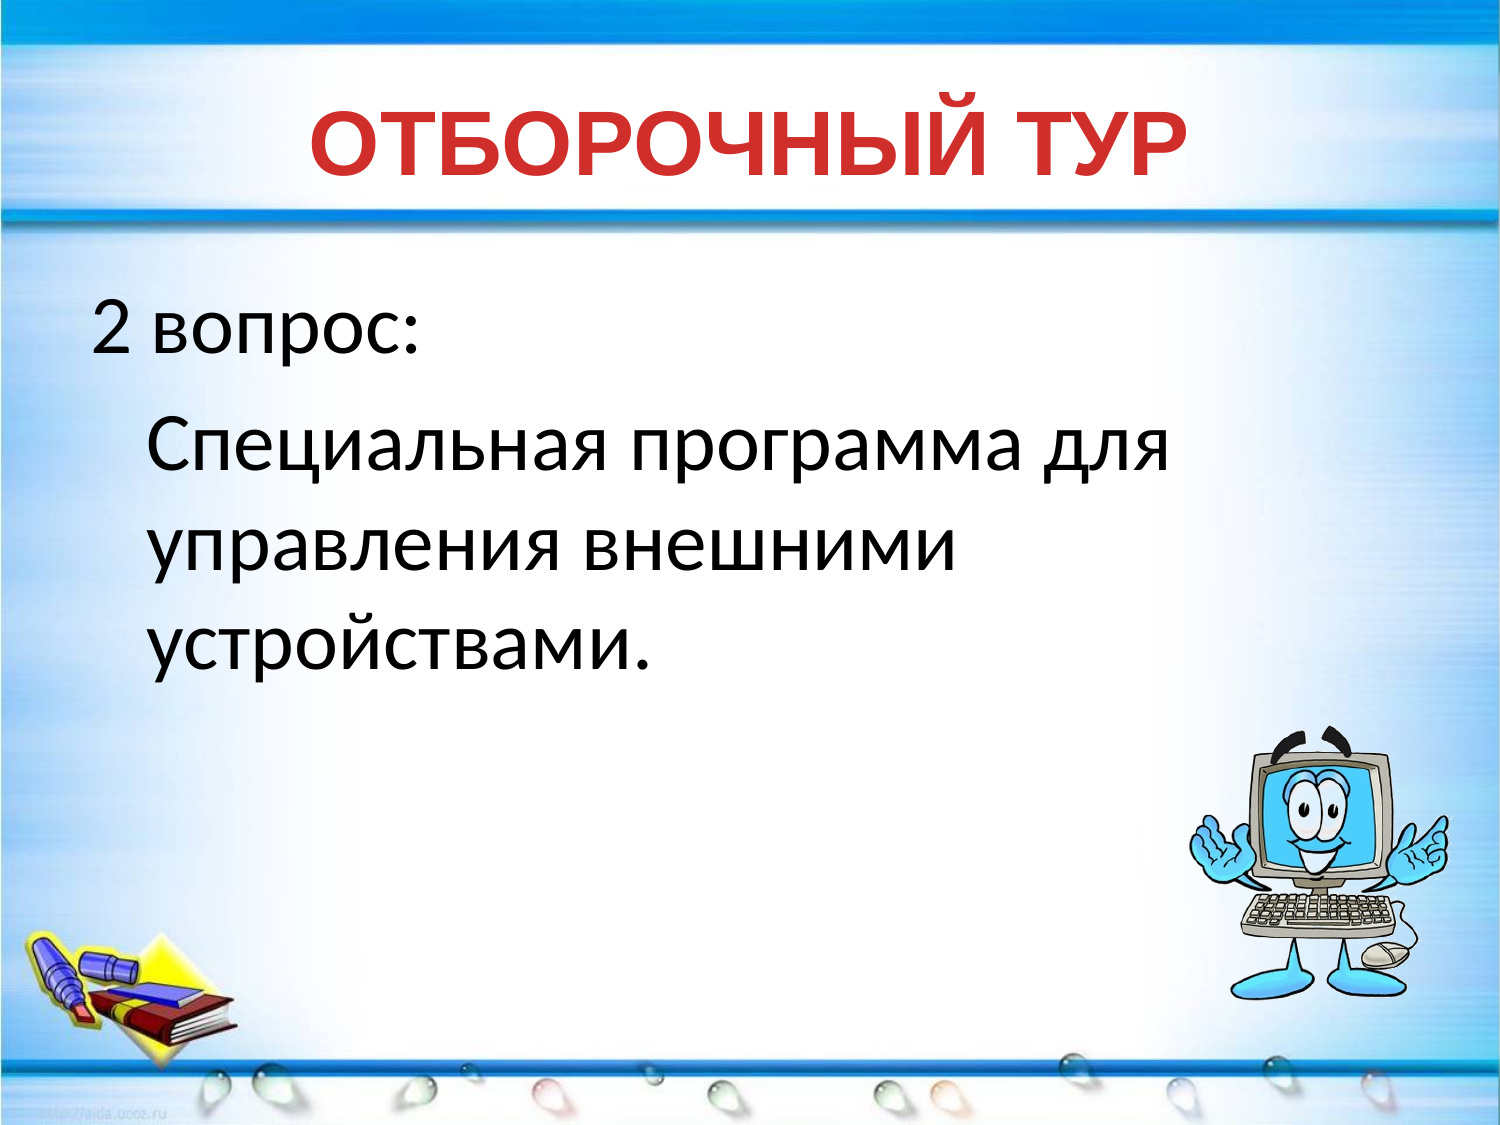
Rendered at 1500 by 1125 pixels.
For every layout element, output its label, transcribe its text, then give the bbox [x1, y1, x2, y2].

list 2 вопрос: Специальная программа для управления внешними устройствами. [75, 262, 1425, 1005]
picture [0, 0, 1500, 1125]
title ОТБОРОЧНЫЙ ТУР [75, 45, 1425, 233]
